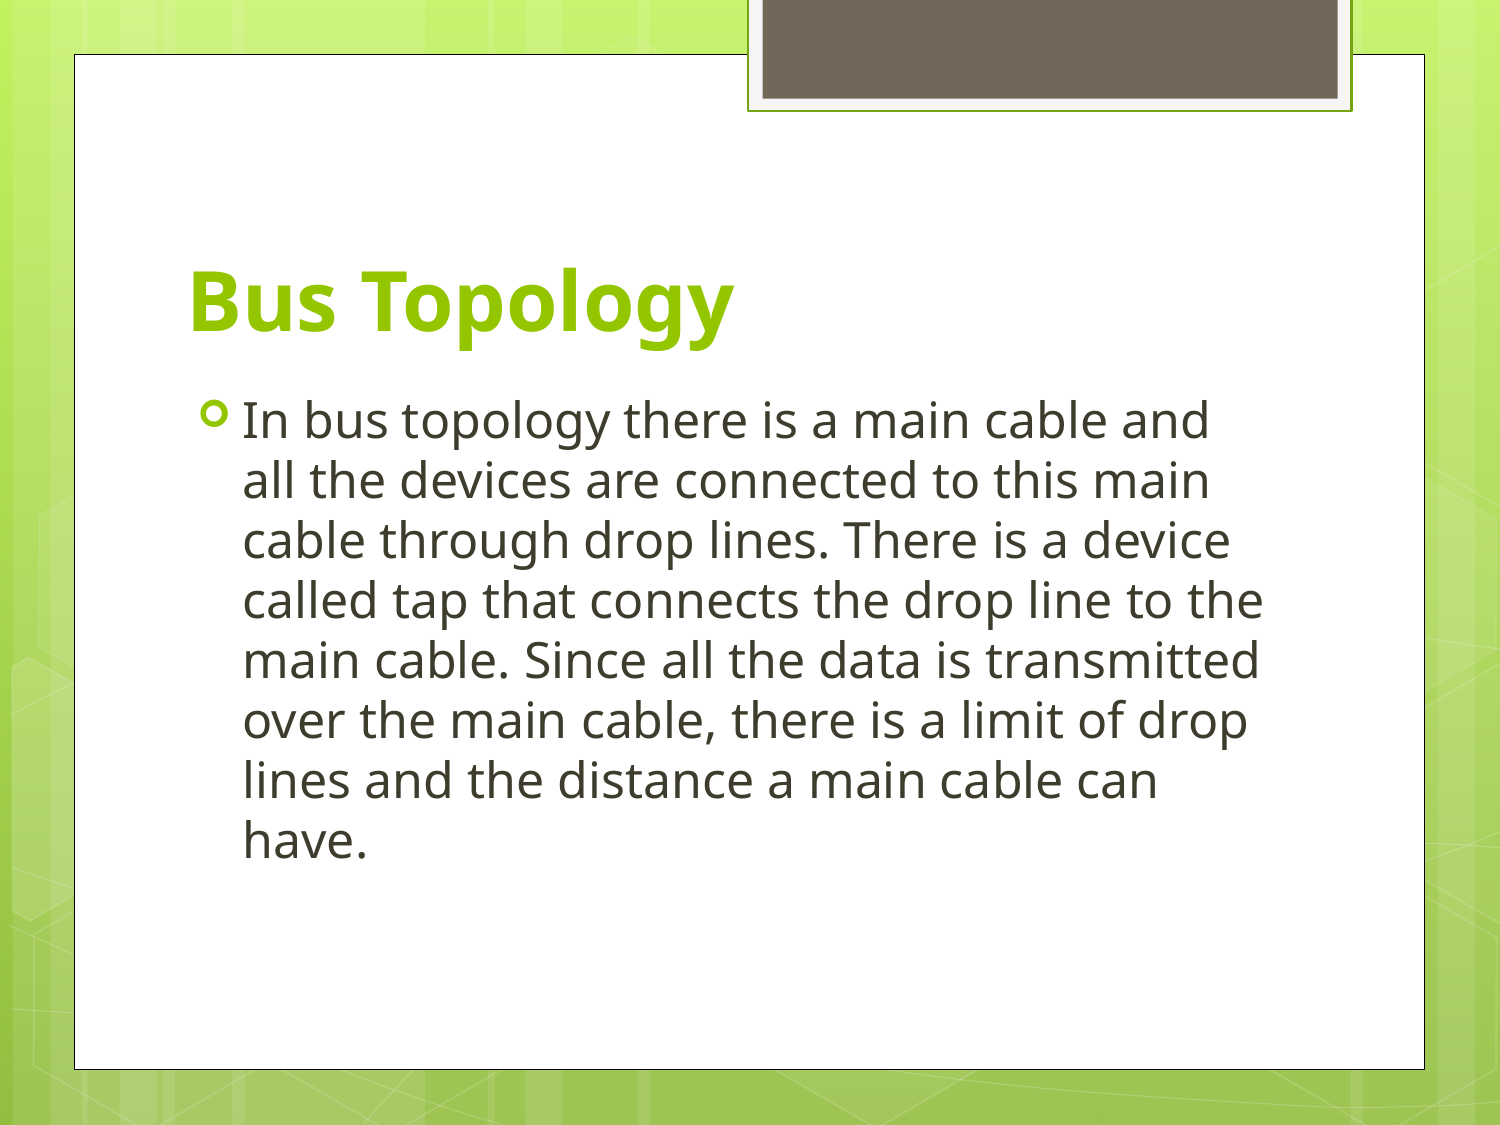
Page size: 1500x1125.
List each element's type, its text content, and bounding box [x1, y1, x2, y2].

list In bus topology there is a main cable and all the devices are connected to this main cable through drop lines. There is a device called tap that connects the drop line to the main cable. Since all the data is transmitted over the main cable, there is a limit of drop lines and the distance a main cable can have. [171, 381, 1283, 957]
title Bus Topology [171, 168, 1324, 357]
